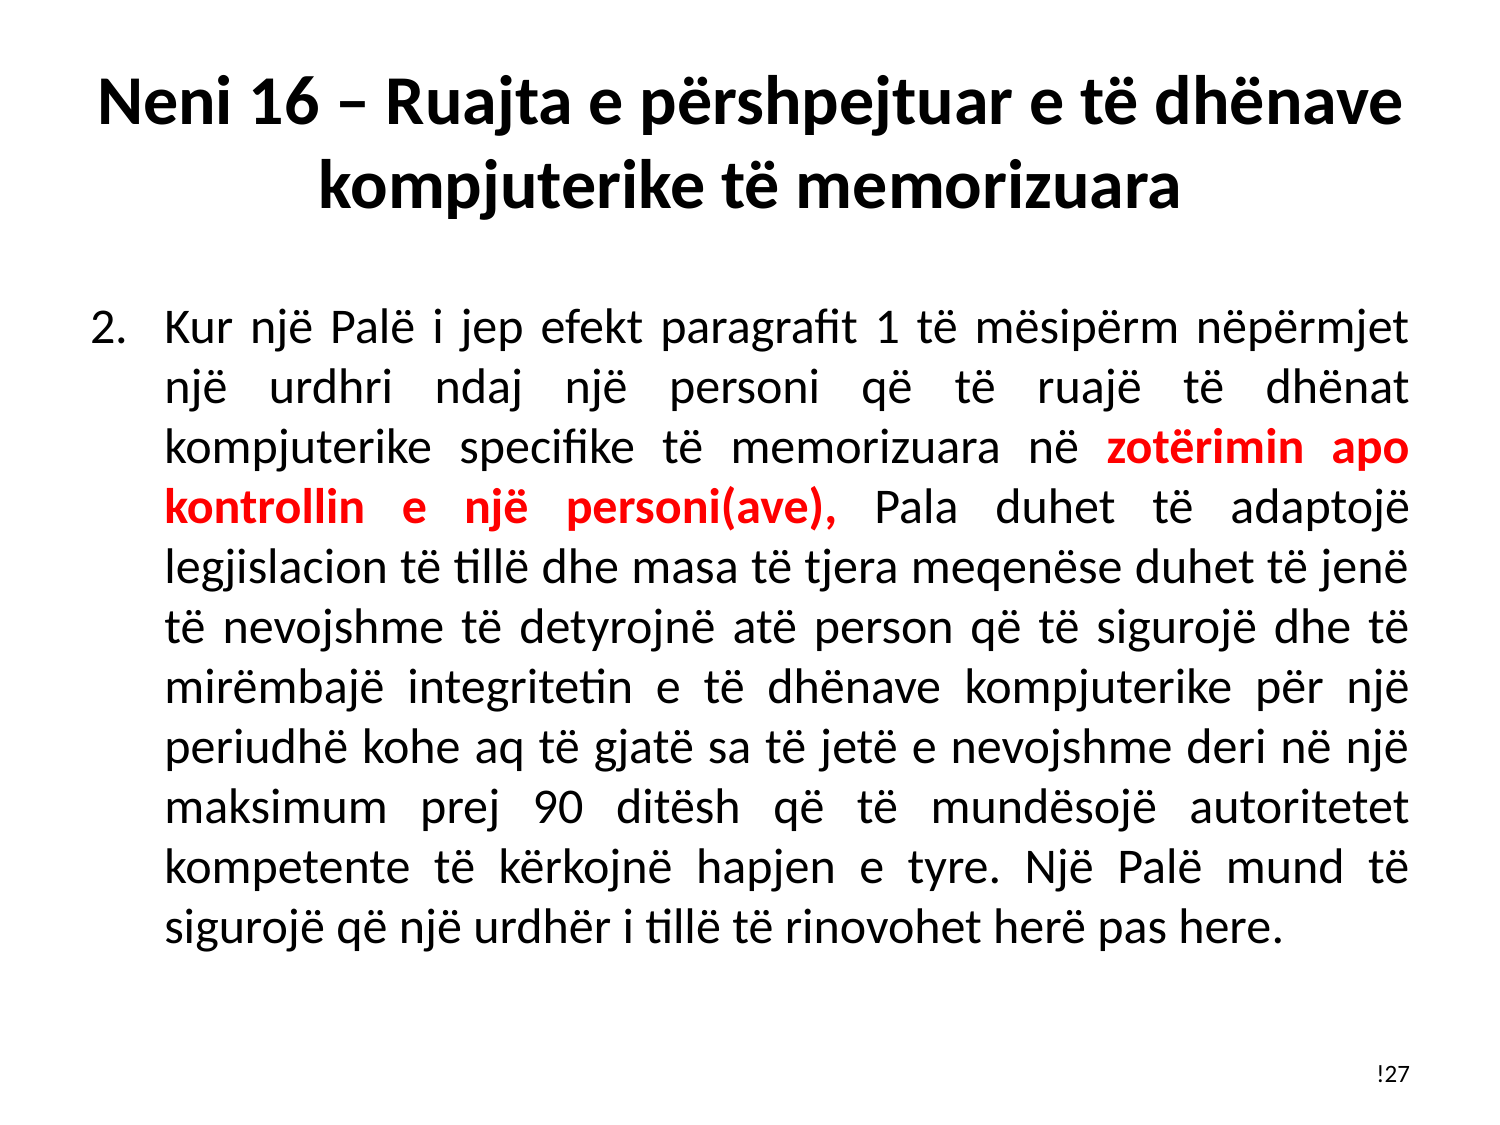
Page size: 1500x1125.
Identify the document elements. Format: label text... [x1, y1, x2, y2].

title Neni 16 – Ruajta e përshpejtuar e të dhënave kompjuterike të memorizuara [76, 44, 1426, 232]
slide_number !27 [1074, 1042, 1425, 1103]
list Kur një Palë i jep efekt paragrafit 1 të mësipërm nëpërmjet një urdhri ndaj një personi që të ruajë të dhënat kompjuterike specifike të memorizuara në zotërimin apo kontrollin e një personi(ave), Pala duhet të adaptojë legjislacion të tillë dhe masa të tjera meqenëse duhet të jenë të nevojshme të detyrojnë atë person që të sigurojë dhe të mirëmbajë integritetin e të dhënave kompjuterike për një periudhë kohe aq të gjatë sa të jetë e nevojshme deri në një maksimum prej 90 ditësh që të mundësojë autoritetet kompetente të kërkojnë hapjen e tyre. Një Palë mund të sigurojë që një urdhër i tillë të rinovohet herë pas here. [74, 286, 1426, 1030]
